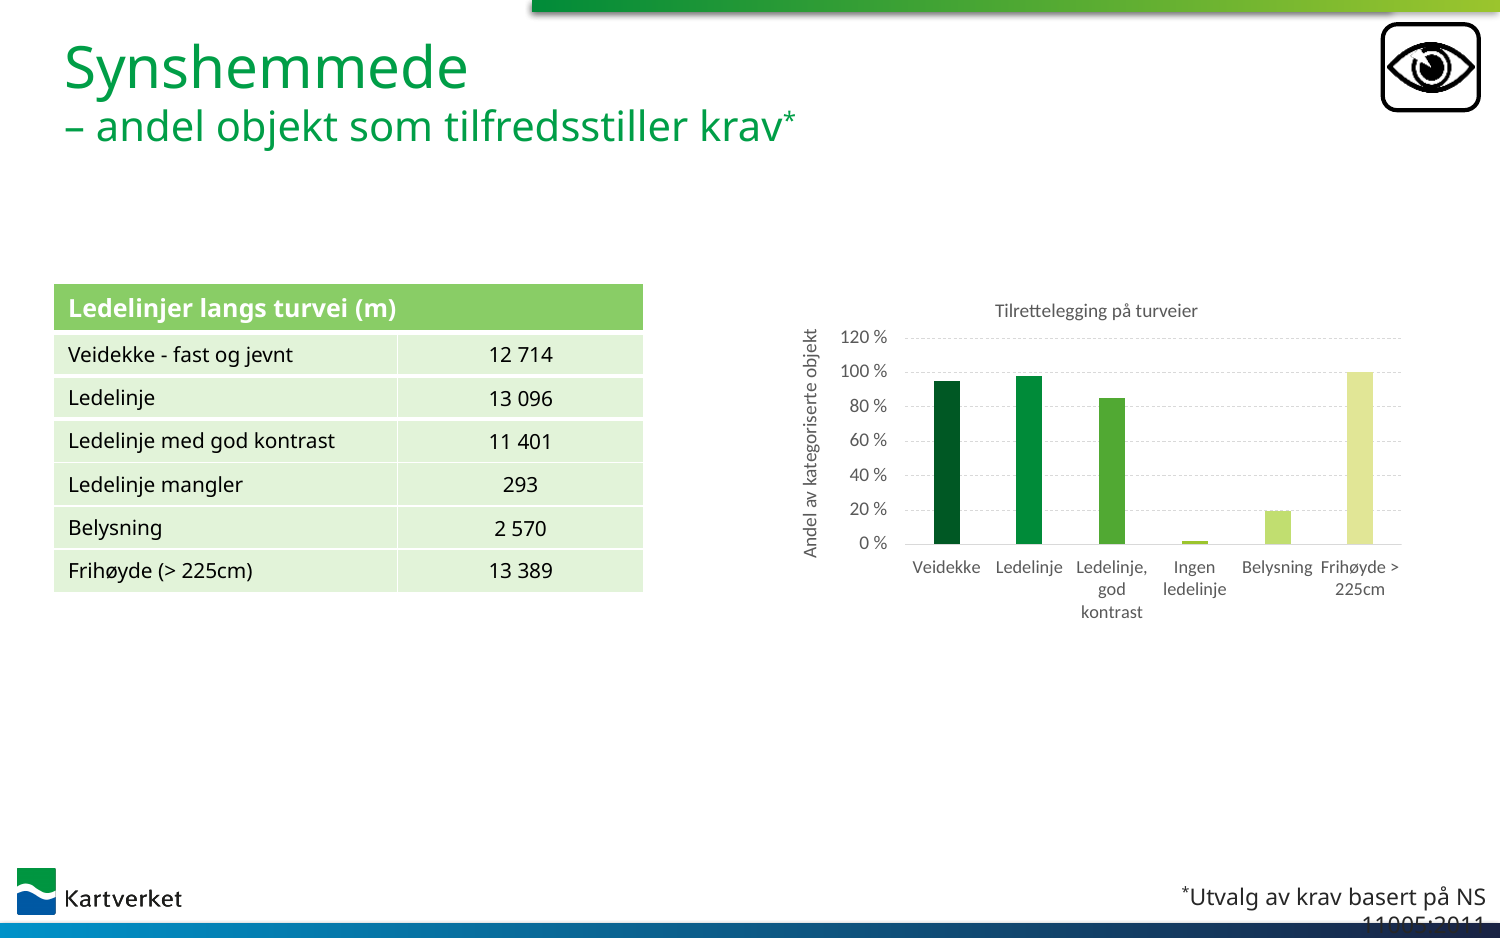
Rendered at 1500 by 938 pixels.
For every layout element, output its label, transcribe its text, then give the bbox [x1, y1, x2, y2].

table_cell 2 570 [398, 507, 643, 548]
table_cell Belysning [54, 507, 397, 548]
table_cell 293 [398, 463, 643, 505]
table_cell Frihøyde (> 225cm) [54, 550, 397, 592]
table_cell Ledelinje med god kontrast [54, 421, 397, 462]
table_header Ledelinjer langs turvei (m) [54, 284, 643, 330]
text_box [1382, 24, 1480, 111]
picture [791, 291, 1402, 630]
text_box Synshemmede – andel objekt som tilfredsstiller krav* [49, 24, 1431, 158]
table_cell 13 389 [398, 550, 643, 592]
table_cell Veidekke - fast og jevnt [54, 335, 397, 374]
table_cell 11 401 [398, 421, 643, 462]
table_cell Ledelinje mangler [54, 463, 397, 505]
table_cell Ledelinje [54, 378, 397, 417]
table_cell 12 714 [398, 335, 643, 374]
text_box *Utvalg av krav basert på NS 11005:2011 [1068, 873, 1500, 938]
table_cell 13 096 [398, 378, 643, 417]
